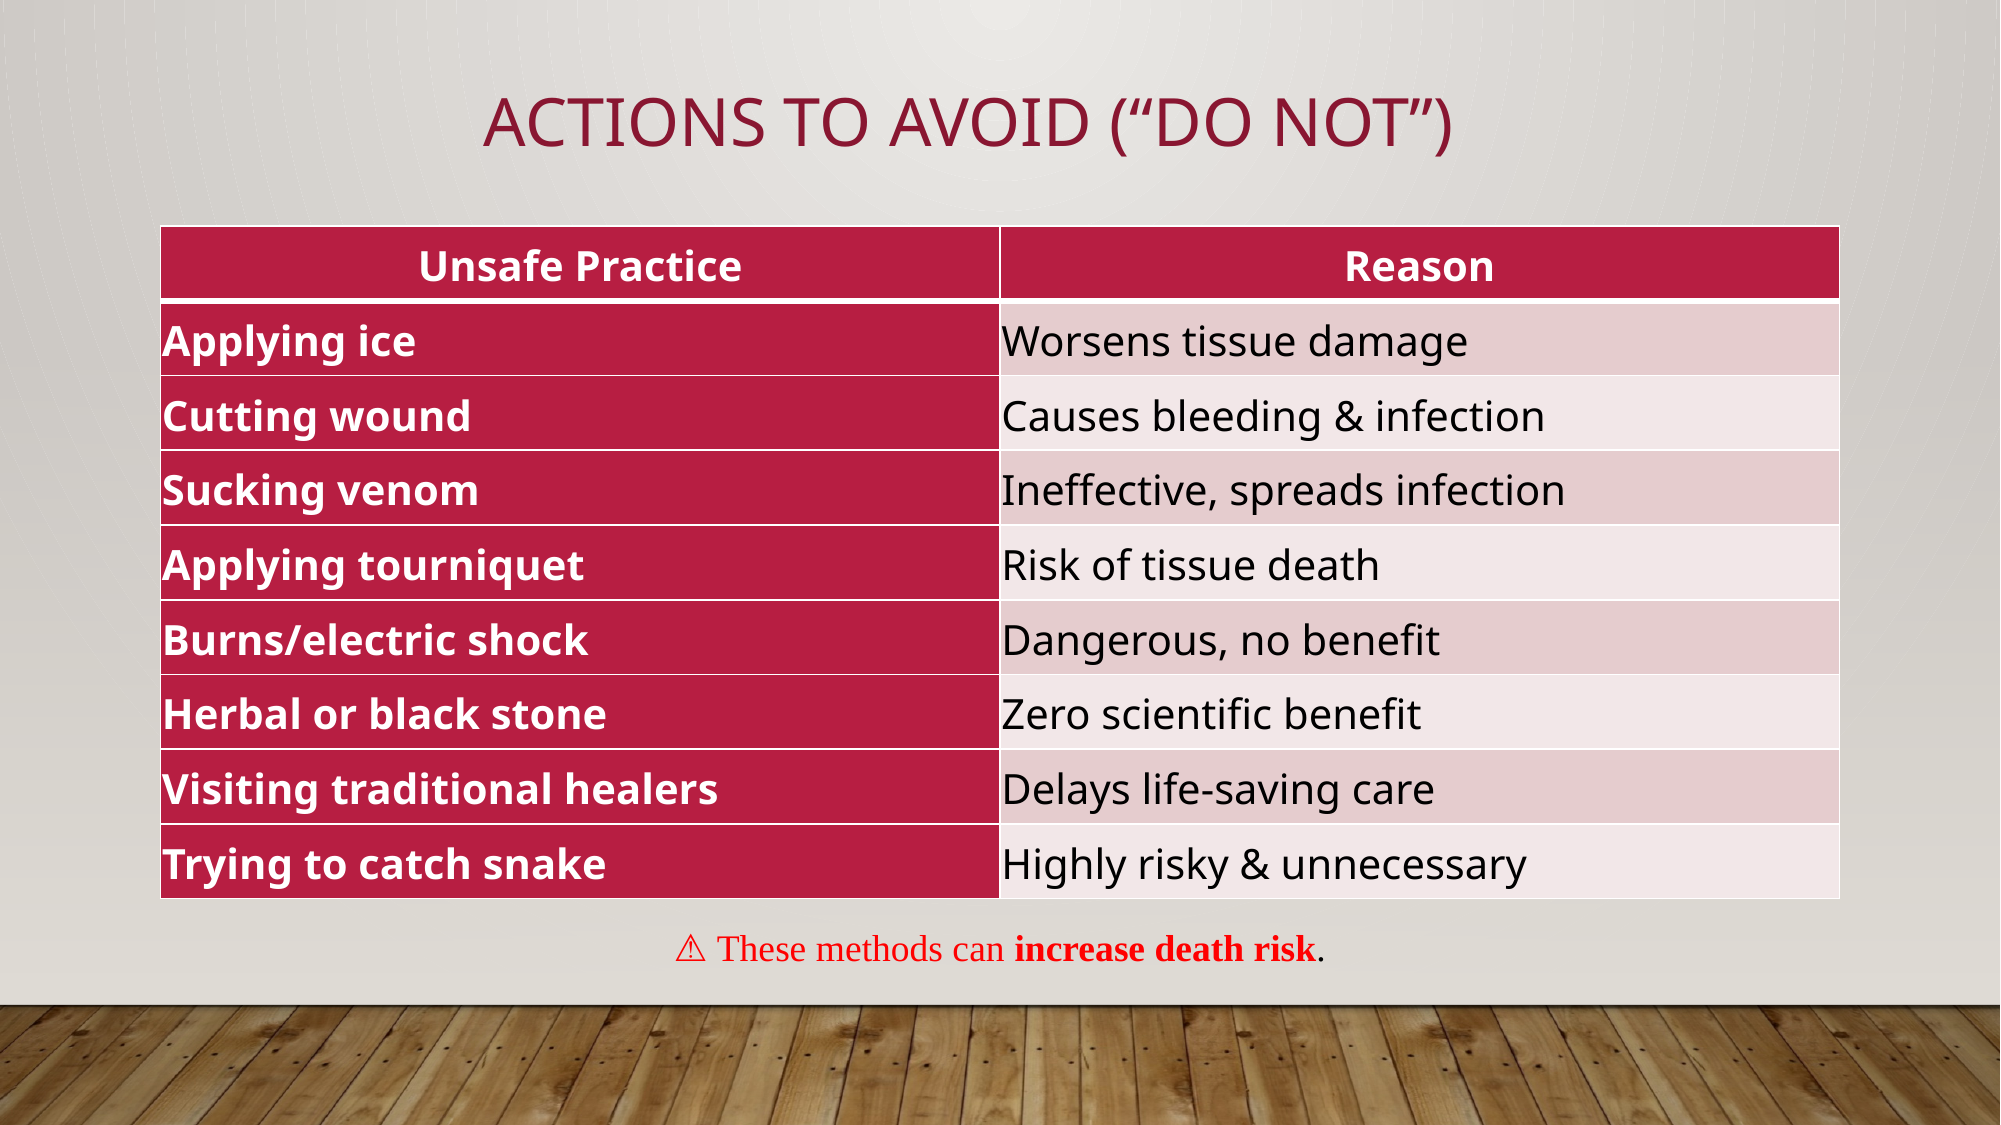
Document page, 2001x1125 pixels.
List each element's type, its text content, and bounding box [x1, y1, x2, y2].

table_cell Risk of tissue death [1001, 526, 1839, 599]
table_cell Applying ice [161, 304, 999, 375]
table_cell Herbal or black stone [161, 675, 999, 748]
table_cell Zero scientific benefit [1001, 675, 1839, 748]
table_cell Sucking venom [161, 451, 999, 524]
picture [0, 1005, 2000, 1125]
table_cell Dangerous, no benefit [1001, 601, 1839, 674]
table_cell Trying to catch snake [161, 825, 999, 898]
table_header Reason [1001, 227, 1839, 298]
table_header Unsafe Practice [161, 227, 999, 298]
table_cell Burns/electric shock [161, 601, 999, 674]
table_cell Applying tourniquet [161, 526, 999, 599]
table_cell Highly risky & unnecessary [1001, 825, 1839, 898]
table_cell Visiting traditional healers [161, 750, 999, 823]
title Actions to AVOID (“Do Not”) [468, 81, 2000, 254]
table_cell Worsens tissue damage [1001, 304, 1839, 375]
table_cell Causes bleeding & infection [1001, 376, 1839, 449]
table_cell Delays life-saving care [1001, 750, 1839, 823]
text_box ⚠️ These methods can increase death risk. [659, 916, 1341, 977]
table_cell Cutting wound [161, 376, 999, 449]
table_cell Ineffective, spreads infection [1001, 451, 1839, 524]
